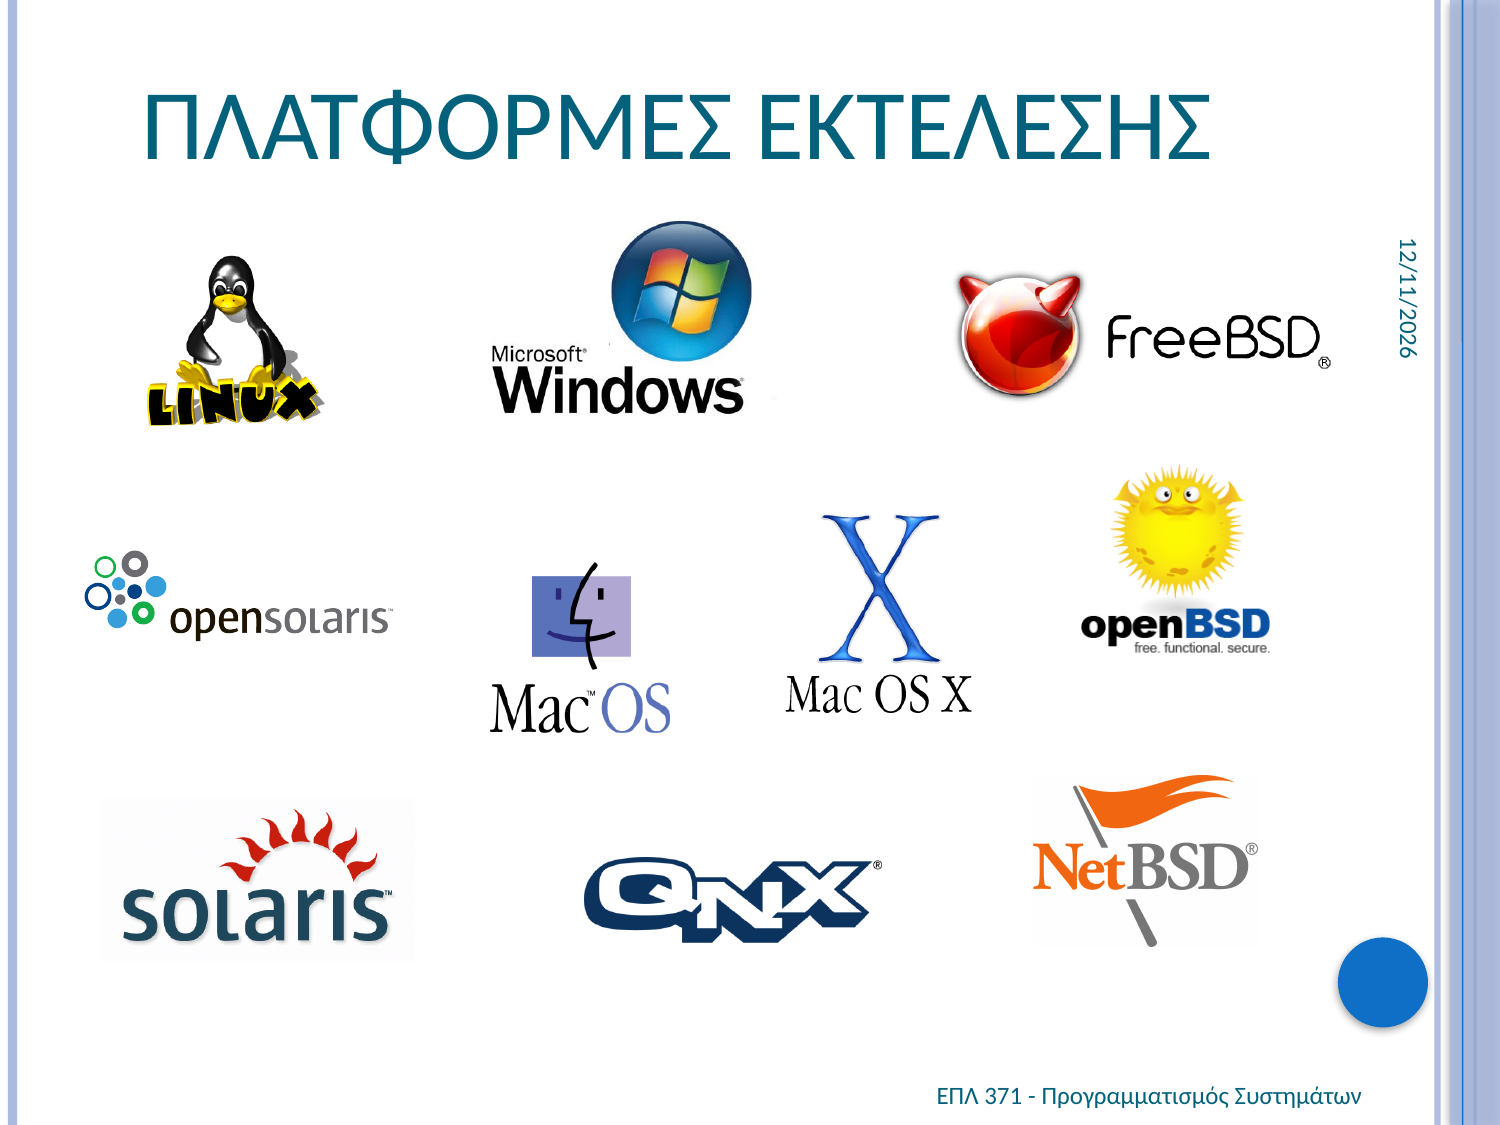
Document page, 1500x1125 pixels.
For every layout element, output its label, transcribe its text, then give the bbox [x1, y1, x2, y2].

picture [773, 502, 975, 719]
picture [584, 857, 882, 943]
footer ΕΠΛ 371 - Προγραμματισμός Συστημάτων [921, 1065, 1447, 1125]
picture [489, 219, 798, 419]
picture [489, 561, 670, 733]
picture [1032, 455, 1318, 685]
picture [76, 538, 400, 656]
title Πλατφορμεσ Εκτελεσησ [64, 0, 1290, 188]
picture [99, 798, 416, 963]
picture [1032, 774, 1259, 948]
picture [950, 266, 1332, 405]
picture [146, 254, 326, 426]
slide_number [1378, 43, 1442, 374]
